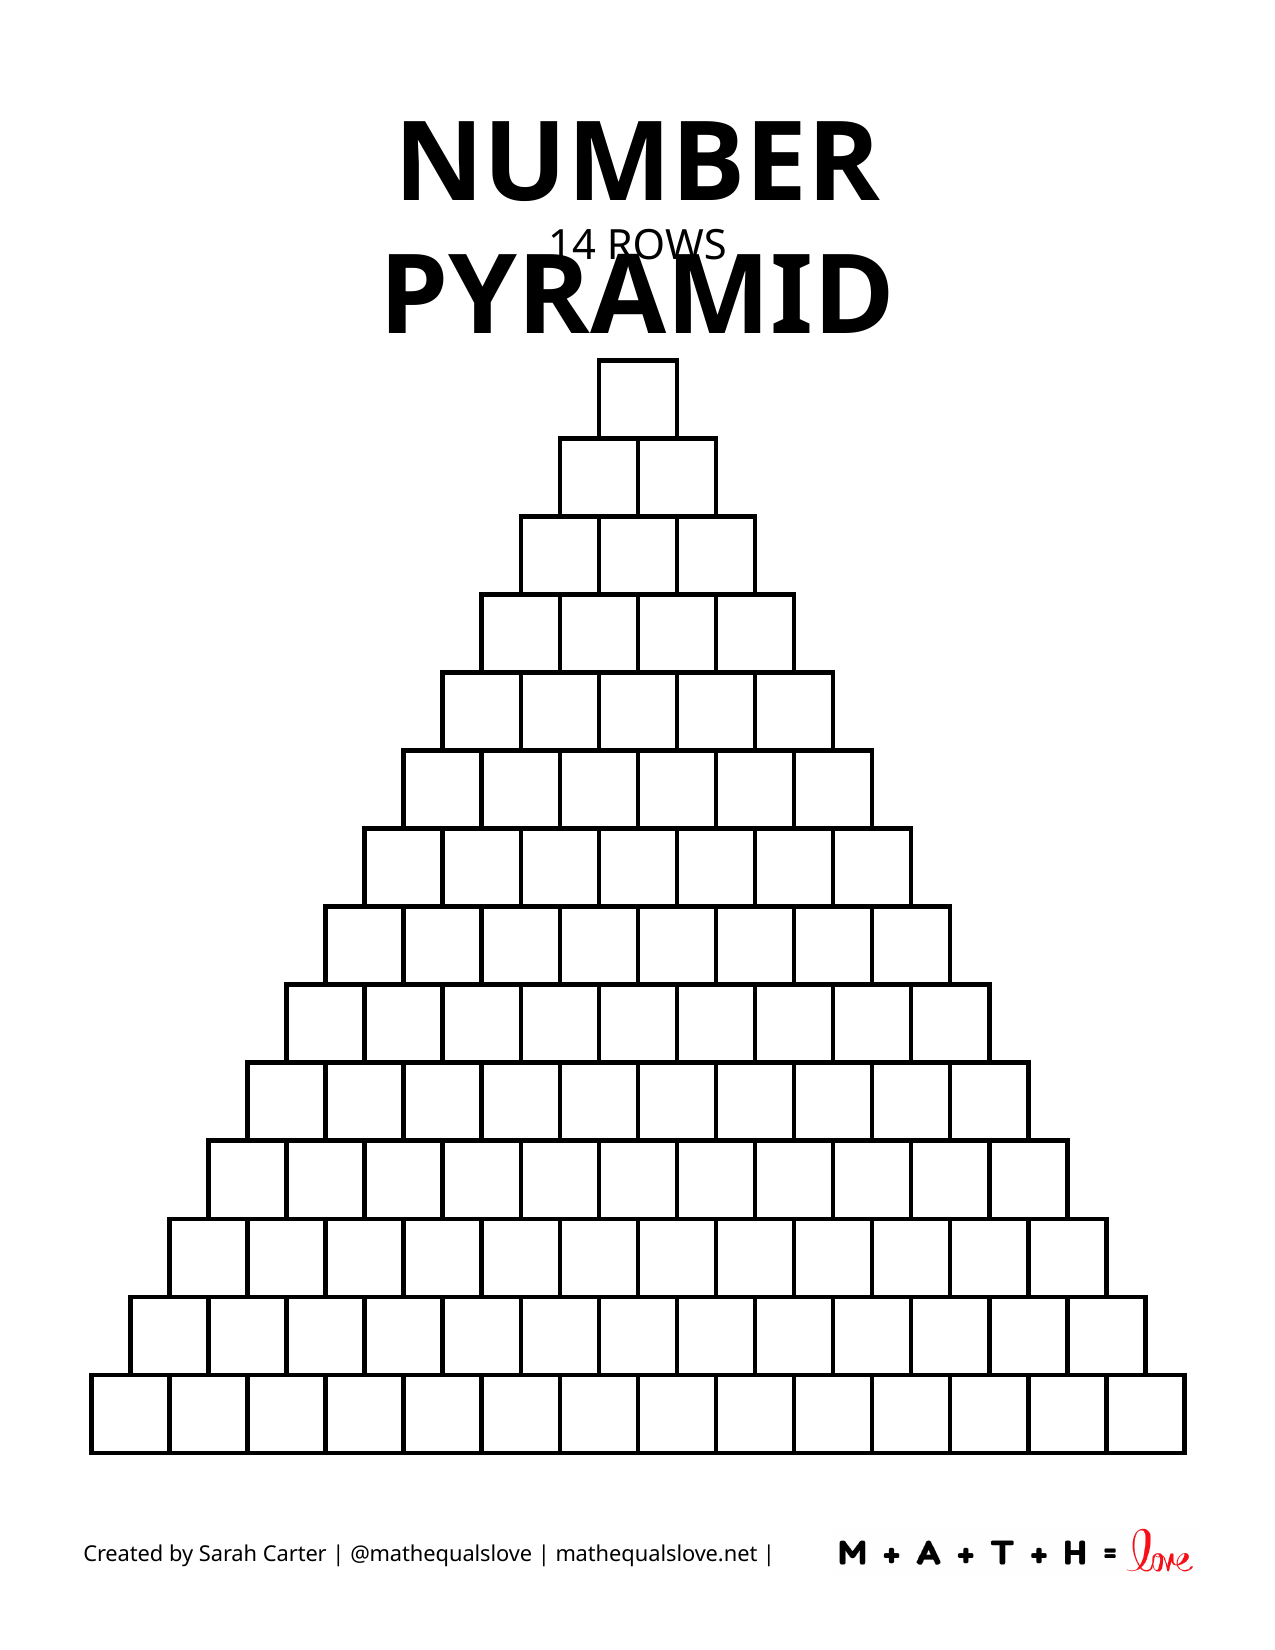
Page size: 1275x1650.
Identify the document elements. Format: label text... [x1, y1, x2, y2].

text_box NUMBER PYRAMID [142, 276, 1133, 363]
picture [826, 1525, 1203, 1577]
text_box Created by Sarah Carter | @mathequalslove | mathequalslove.net | [68, 1532, 826, 1574]
text_box 14 ROWS [142, 210, 1133, 276]
text_box NUMBER PYRAMID [142, 83, 1133, 210]
